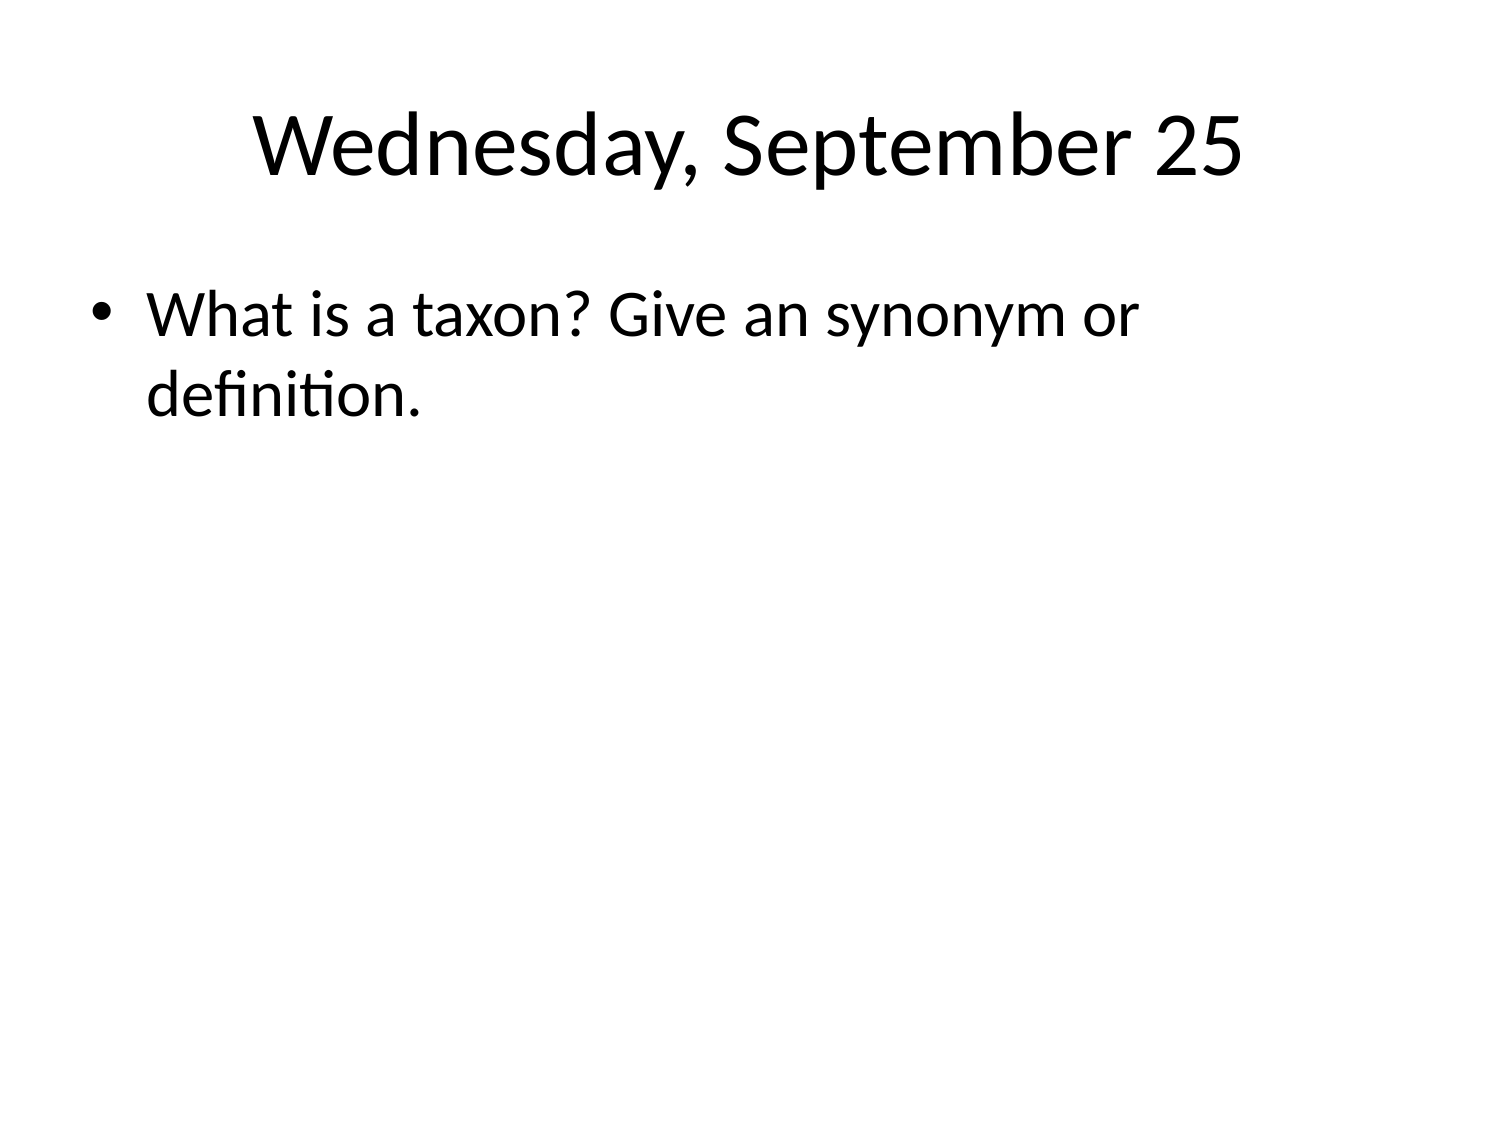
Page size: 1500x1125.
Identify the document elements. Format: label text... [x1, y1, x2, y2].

title Wednesday, September 25 [75, 45, 1425, 233]
list What is a taxon? Give an synonym or definition. [75, 262, 1425, 1005]
